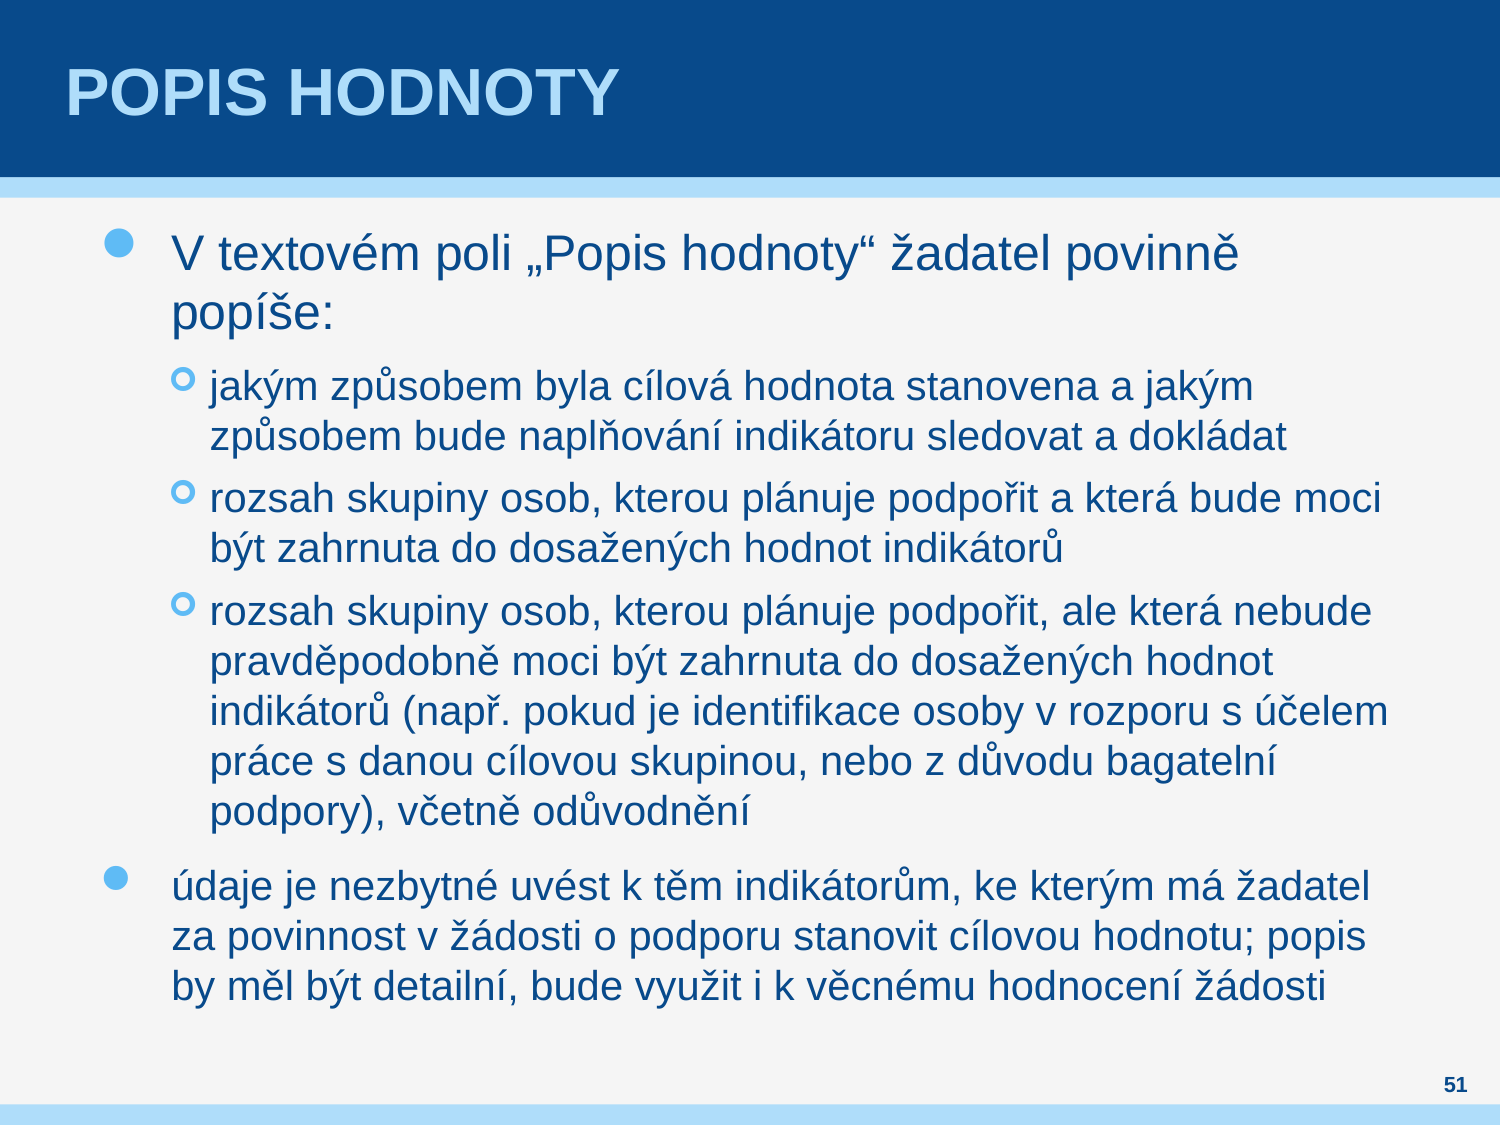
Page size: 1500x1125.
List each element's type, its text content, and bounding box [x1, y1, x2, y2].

slide_number 51 [1417, 1068, 1495, 1099]
title Popis hodnoty [59, 0, 1441, 178]
list V textovém poli „Popis hodnoty“ žadatel povinně popíše: jakým způsobem byla cílová hodnota stanovena a jakým způsobem bude naplňování indikátoru sledovat a dokládat rozsah skupiny osob, kterou plánuje podpořit a která bude moci být zahrnuta do dosažených hodnot indikátorů rozsah skupiny osob, kterou plánuje podpořit, ale která nebude pravděpodobně moci být zahrnuta do dosažených hodnot indikátorů (např. pokud je identifikace osoby v rozporu s účelem práce s danou cílovou skupinou, nebo z důvodu bagatelní podpory), včetně odůvodnění údaje je nezbytné uvést k těm indikátorům, ke kterým má žadatel za povinnost v žádosti o podporu stanovit cílovou hodnotu; popis by měl být detailní, bude využit i k věcnému hodnocení žádosti [100, 219, 1412, 1035]
